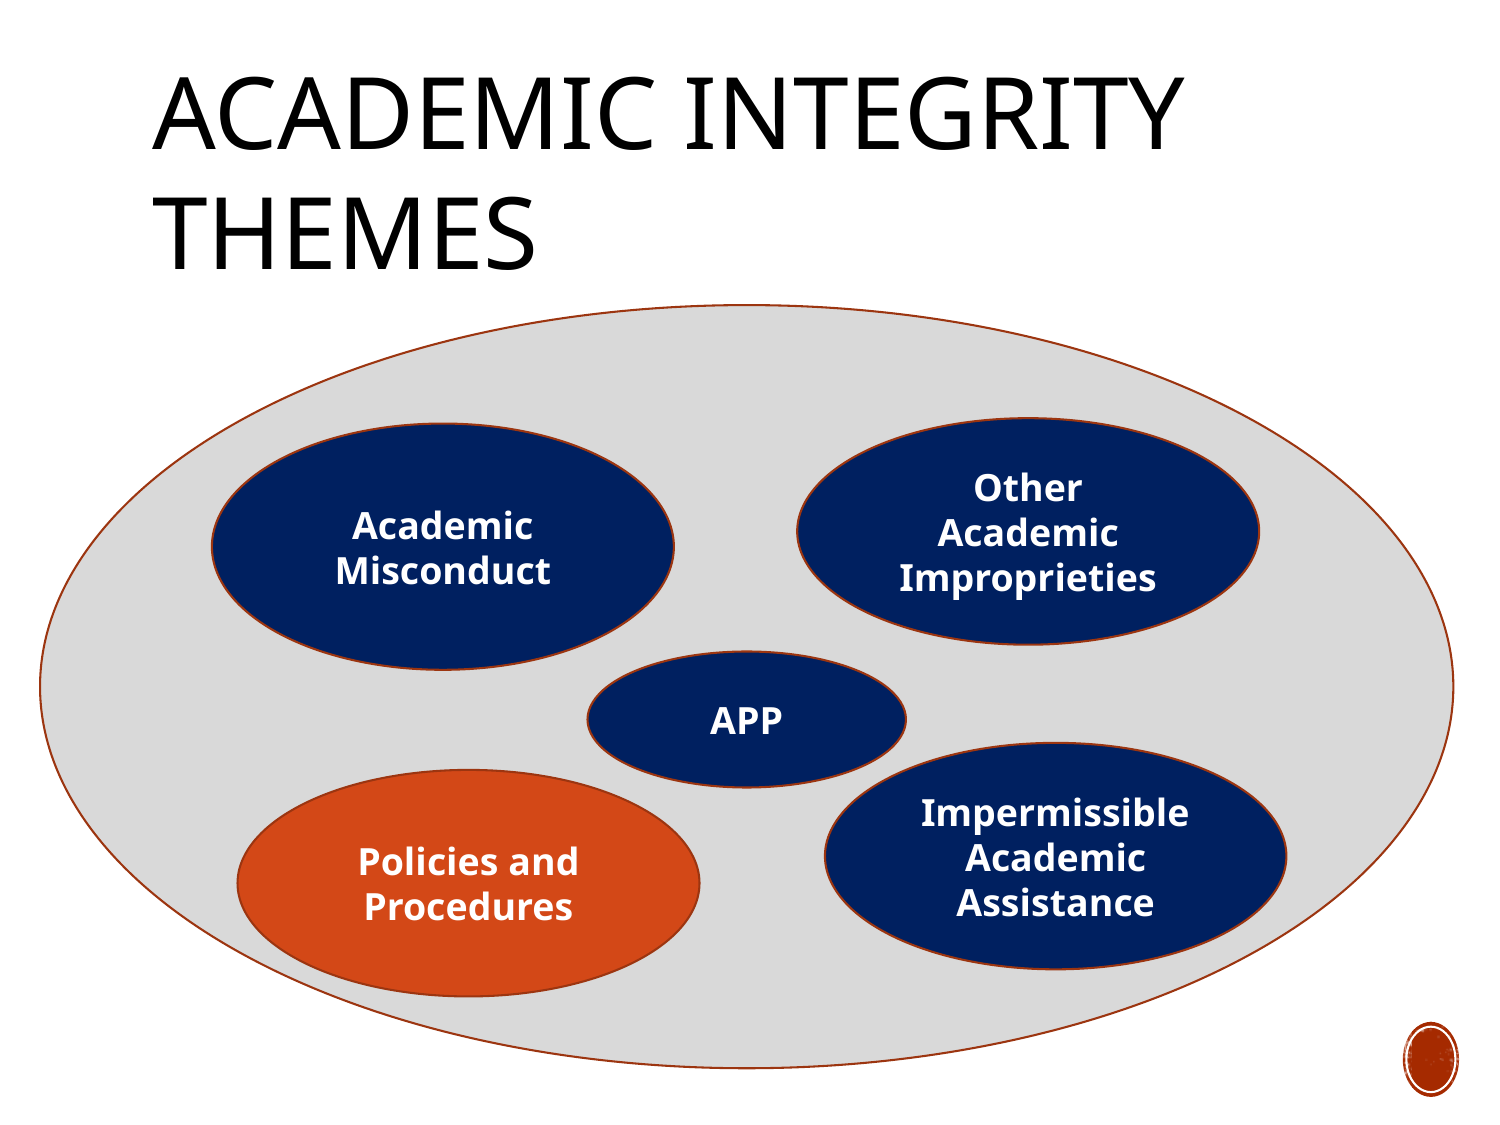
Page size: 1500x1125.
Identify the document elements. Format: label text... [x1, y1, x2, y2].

text_box Impermissible Academic Assistance [823, 741, 1288, 971]
text_box Academic Misconduct [210, 422, 675, 671]
text_box [39, 304, 1455, 1070]
title academic integrity themes [137, 37, 1375, 302]
text_box APP [586, 650, 907, 789]
text_box Policies and Procedures [236, 768, 701, 998]
text_box Other Academic Improprieties [796, 417, 1261, 646]
